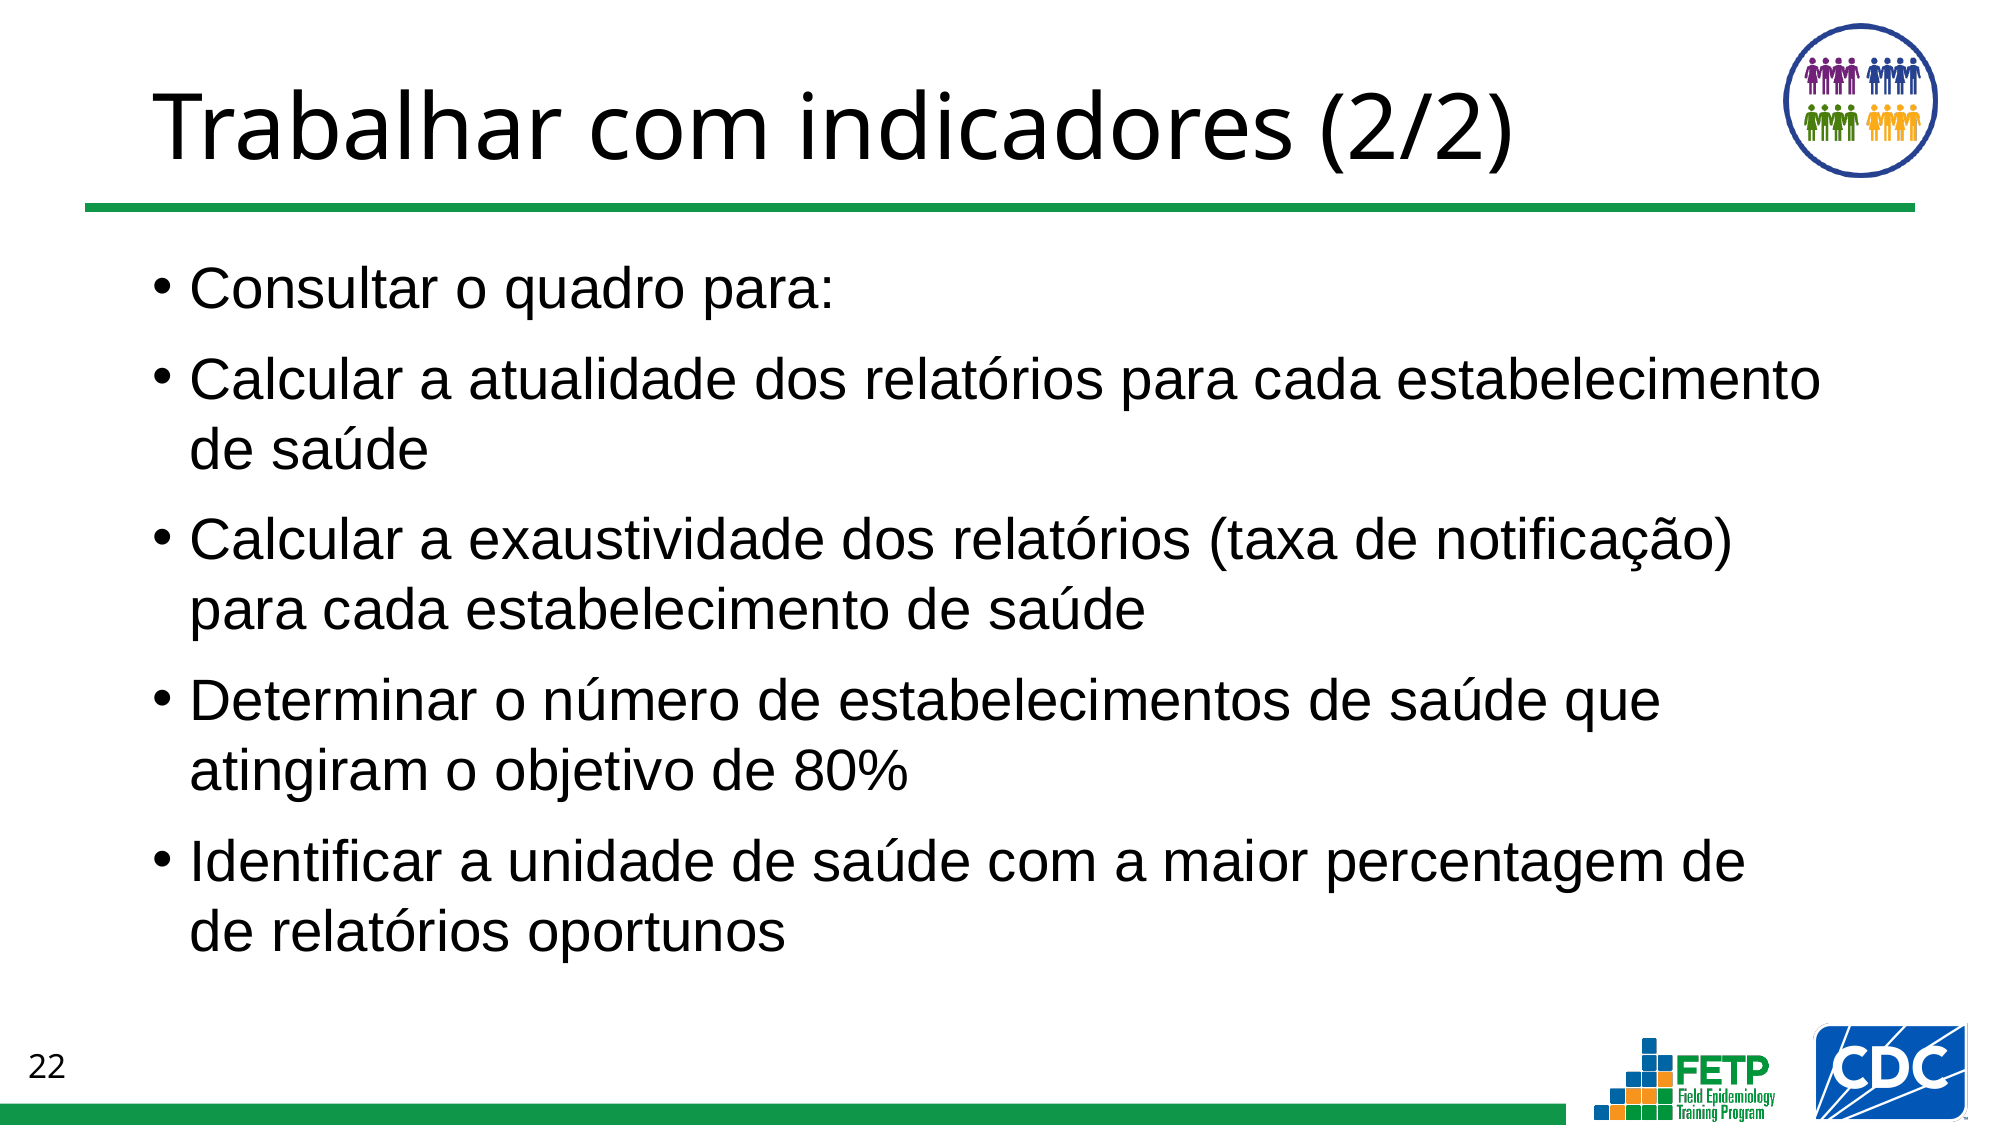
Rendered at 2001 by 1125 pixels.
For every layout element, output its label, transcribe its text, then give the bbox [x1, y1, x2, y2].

picture [1783, 23, 1938, 178]
list Consultar o quadro para: Calcular a atualidade dos relatórios para cada estabelecimento de saúde Calcular a exaustividade dos relatórios (taxa de notificação) para cada estabelecimento de saúde Determinar o número de estabelecimentos de saúde que atingiram o objetivo de 80% Identificar a unidade de saúde com a maior percentagem de de relatórios oportunos [137, 242, 1863, 1004]
title Trabalhar com indicadores (2/2) [137, 73, 1738, 205]
picture [1594, 1038, 1775, 1122]
picture [1813, 1023, 1968, 1122]
